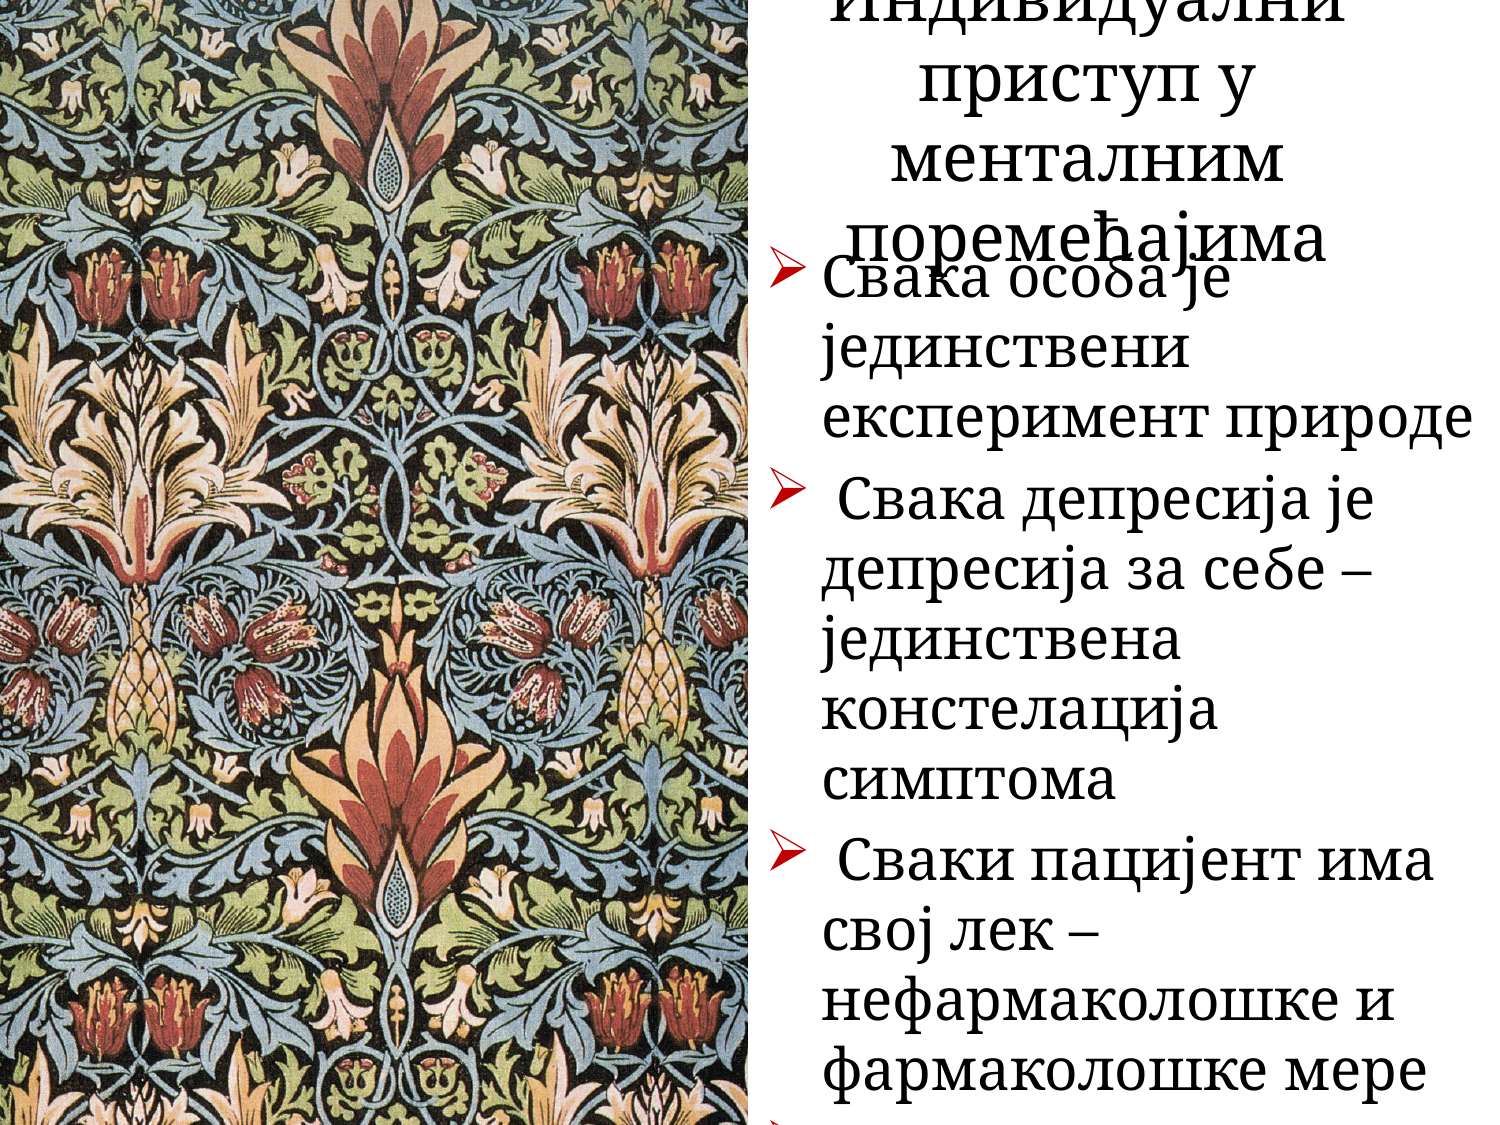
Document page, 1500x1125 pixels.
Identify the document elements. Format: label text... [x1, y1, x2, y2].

picture [0, 0, 748, 1125]
title Индивидуални приступ у менталним поремећајима [755, 44, 1426, 185]
list Свака особа је јединствени експеримент природе Свака депресија је депресија за себе – јединствена констелација симптома Сваки пацијент има свој лек – нефармаколошке и фармаколошке мере Сваком пацијенту је потребно приступити на посебан начин [755, 231, 1500, 1006]
